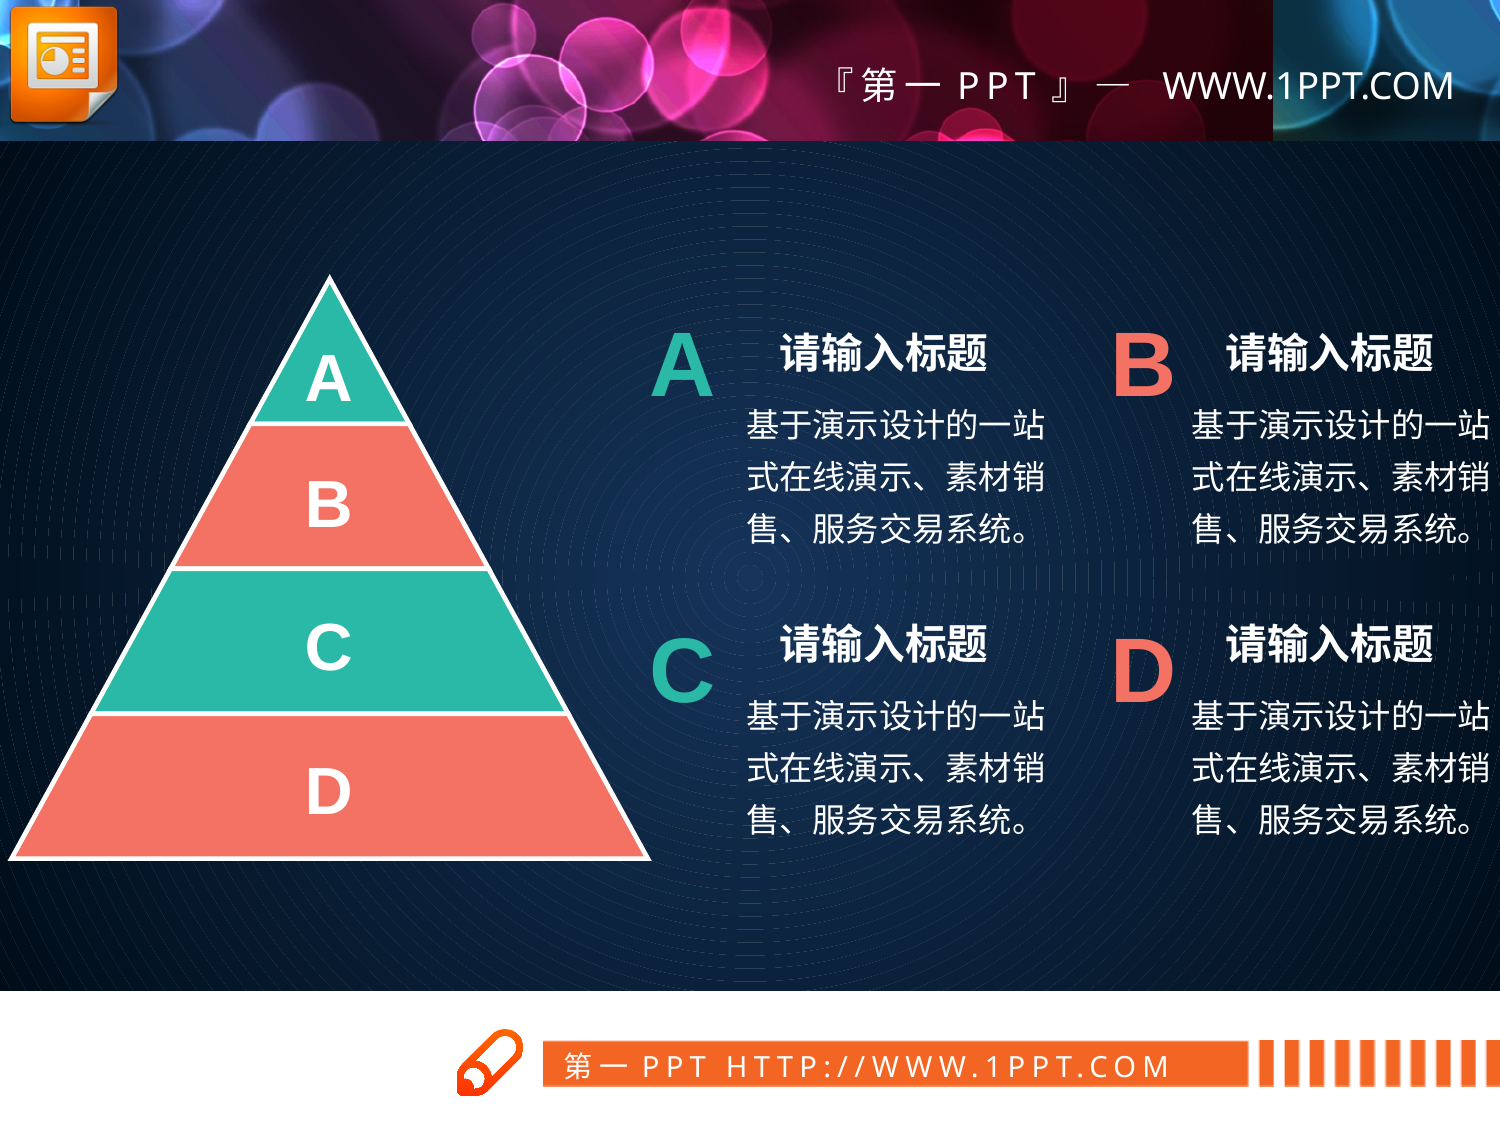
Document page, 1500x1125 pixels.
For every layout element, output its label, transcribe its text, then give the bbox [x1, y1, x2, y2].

picture [0, 0, 1500, 141]
text_box C [654, 610, 717, 721]
text_box 请输入标题 [765, 610, 1039, 676]
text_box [11, 278, 649, 859]
text_box 请输入标题 [1210, 610, 1484, 676]
text_box 请输入标题 [765, 319, 1039, 384]
text_box 请输入标题 [1210, 319, 1484, 384]
text_box 基于演示设计的一站式在线演示、素材销售、服务交易系统。 [731, 384, 1072, 556]
text_box B [1110, 305, 1177, 416]
text_box 基于演示设计的一站式在线演示、素材销售、服务交易系统。 [731, 676, 1072, 847]
text_box 基于演示设计的一站式在线演示、素材销售、服务交易系统。 [1177, 676, 1500, 847]
text_box D [1110, 610, 1177, 721]
text_box A [654, 305, 717, 416]
text_box 基于演示设计的一站式在线演示、素材销售、服务交易系统。 [1177, 384, 1500, 556]
picture [543, 1040, 1500, 1087]
